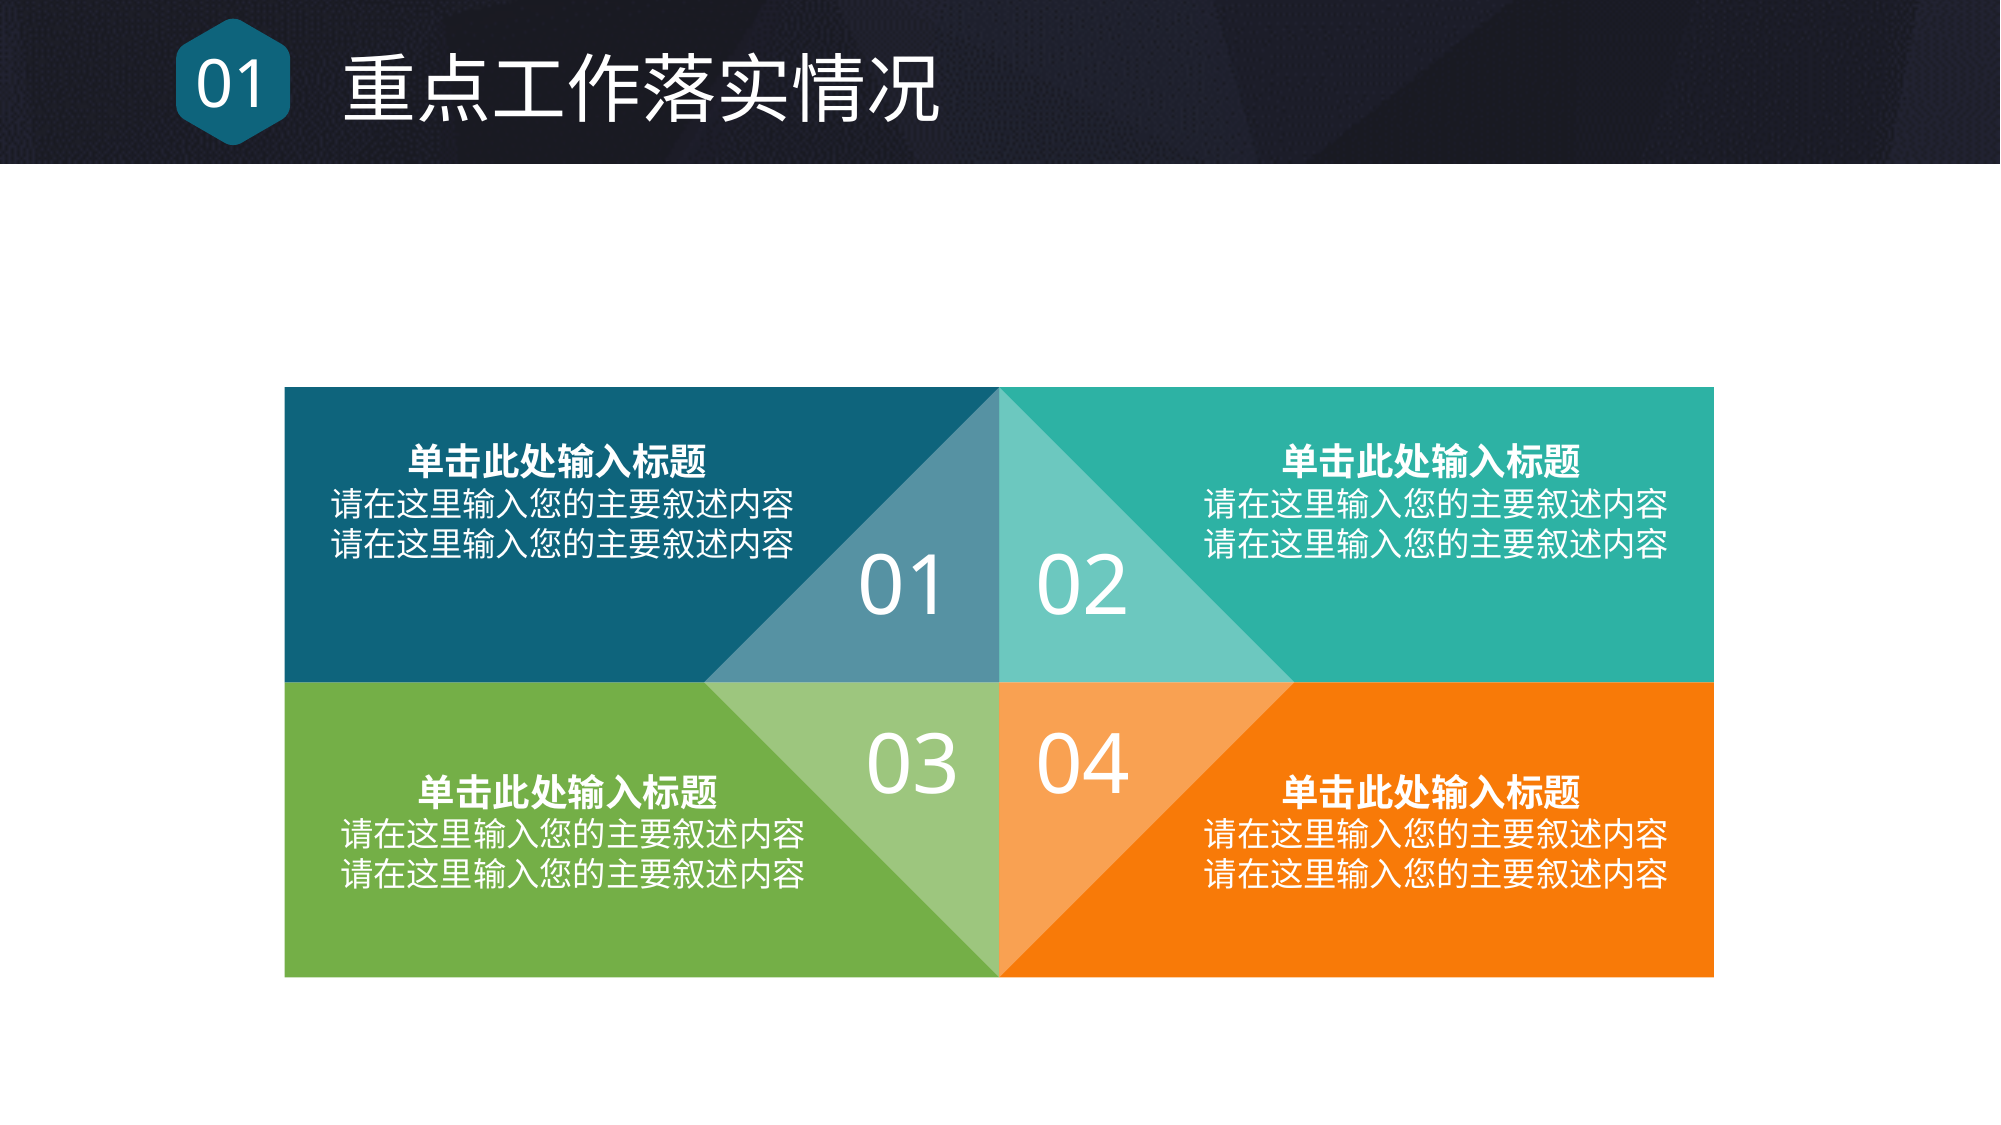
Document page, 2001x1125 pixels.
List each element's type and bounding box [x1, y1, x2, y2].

text_box [1295, 682, 1714, 978]
text_box [284, 683, 704, 978]
text_box [284, 387, 704, 683]
text_box [999, 387, 1295, 682]
text_box [1295, 387, 1714, 682]
picture [0, 0, 2000, 164]
text_box [999, 682, 1295, 978]
text_box [704, 387, 999, 682]
text_box [704, 682, 999, 978]
